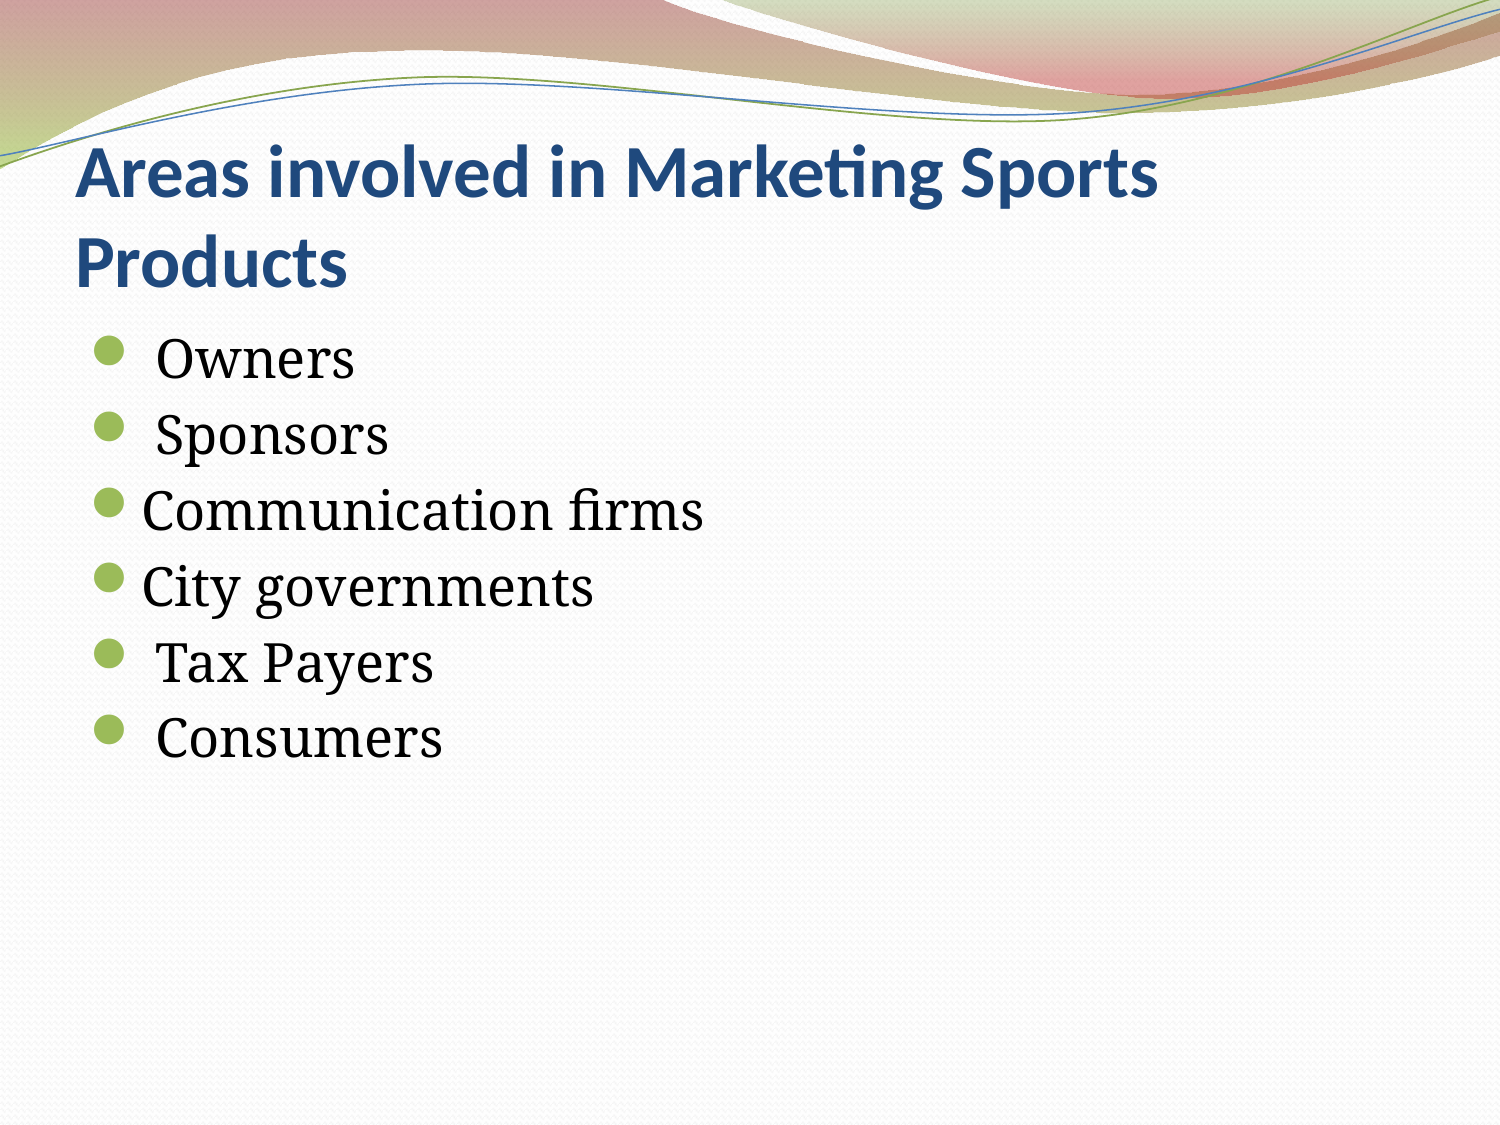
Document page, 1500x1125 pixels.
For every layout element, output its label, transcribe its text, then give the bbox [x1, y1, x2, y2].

title Areas involved in Marketing Sports Products [75, 115, 1425, 303]
list Owners Sponsors Communication firms City governments Tax Payers Consumers [75, 317, 750, 825]
